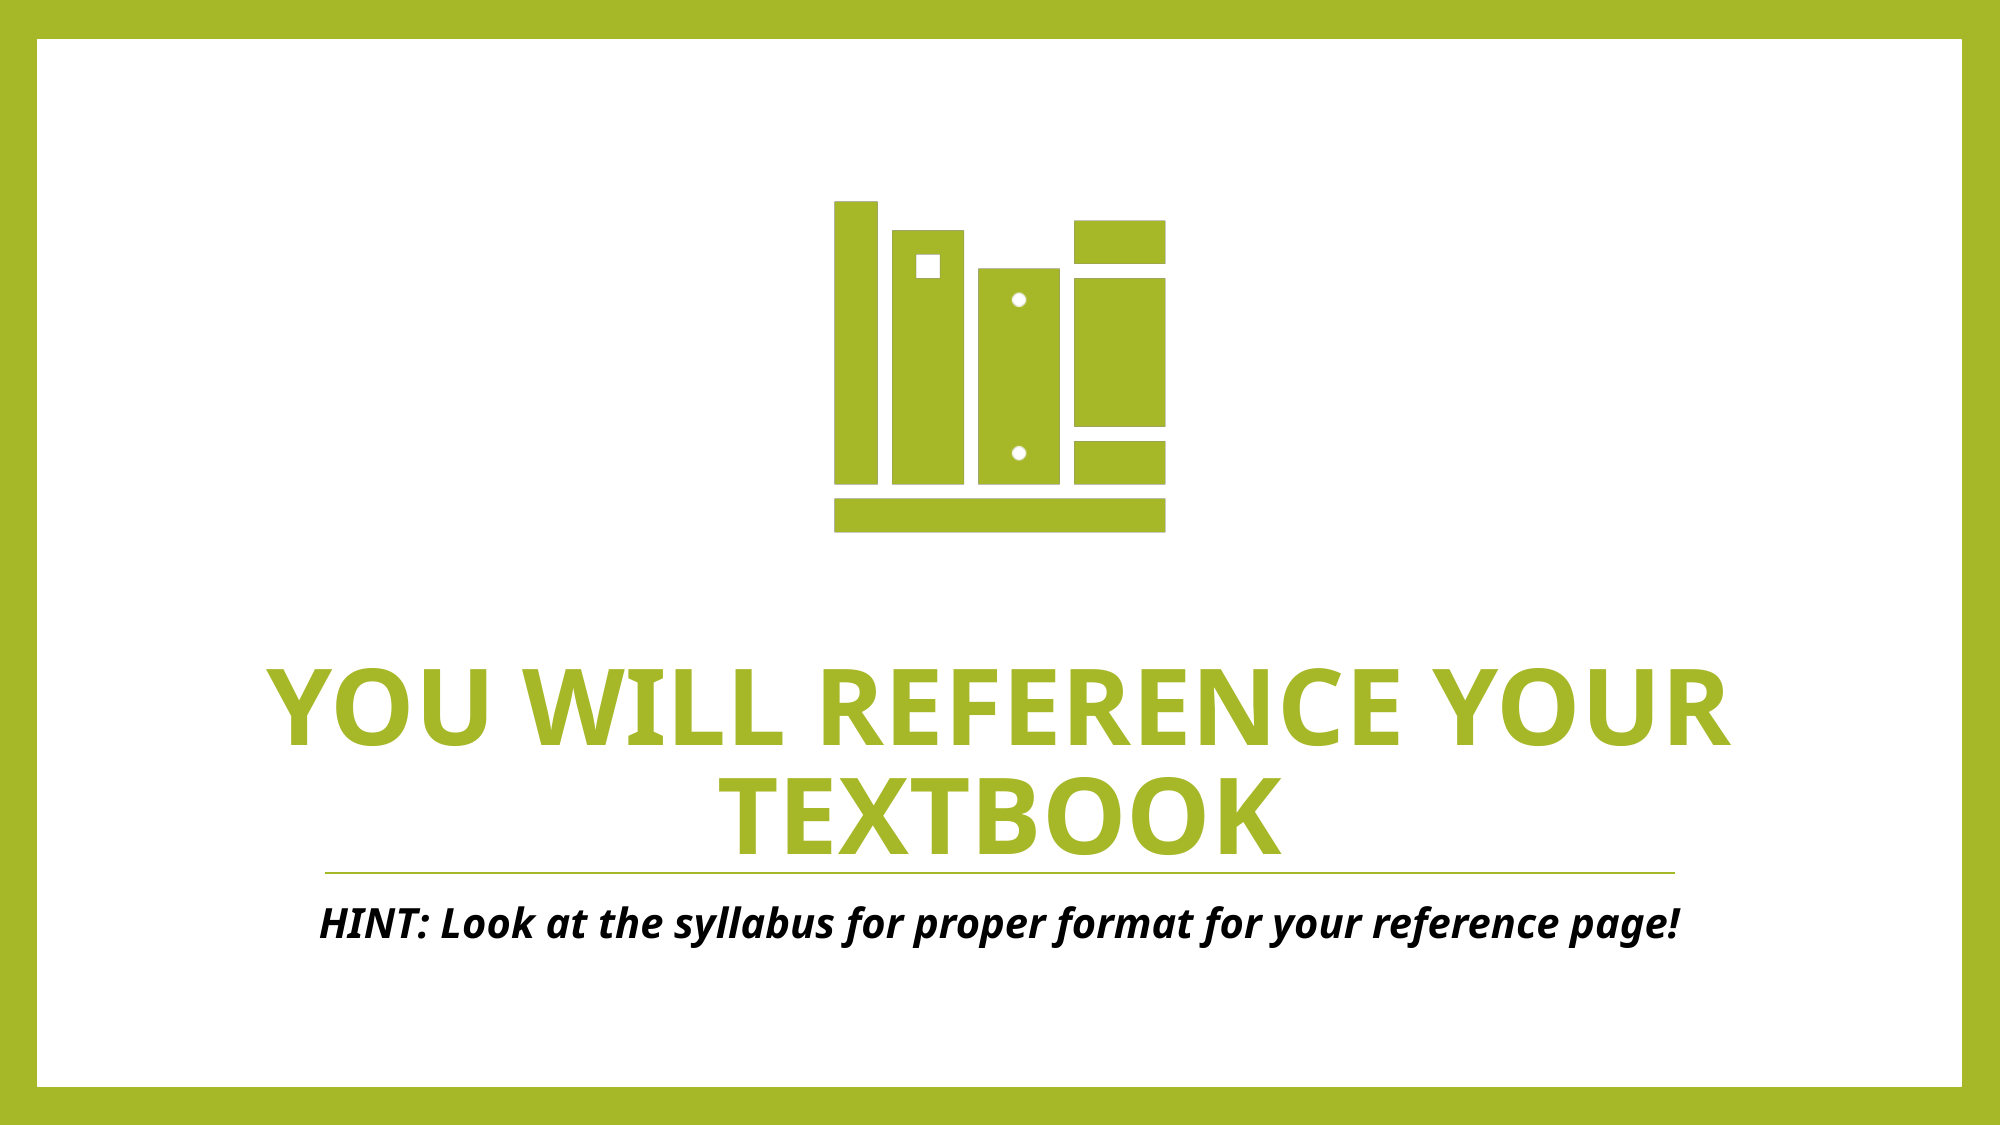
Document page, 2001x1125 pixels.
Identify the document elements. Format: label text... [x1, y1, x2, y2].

text_box [36, 38, 1963, 1088]
list HINT: Look at the syllabus for proper format for your reference page! [280, 895, 1719, 1014]
picture [770, 137, 1230, 597]
title You Will Reference Your Textbook [182, 638, 1818, 884]
